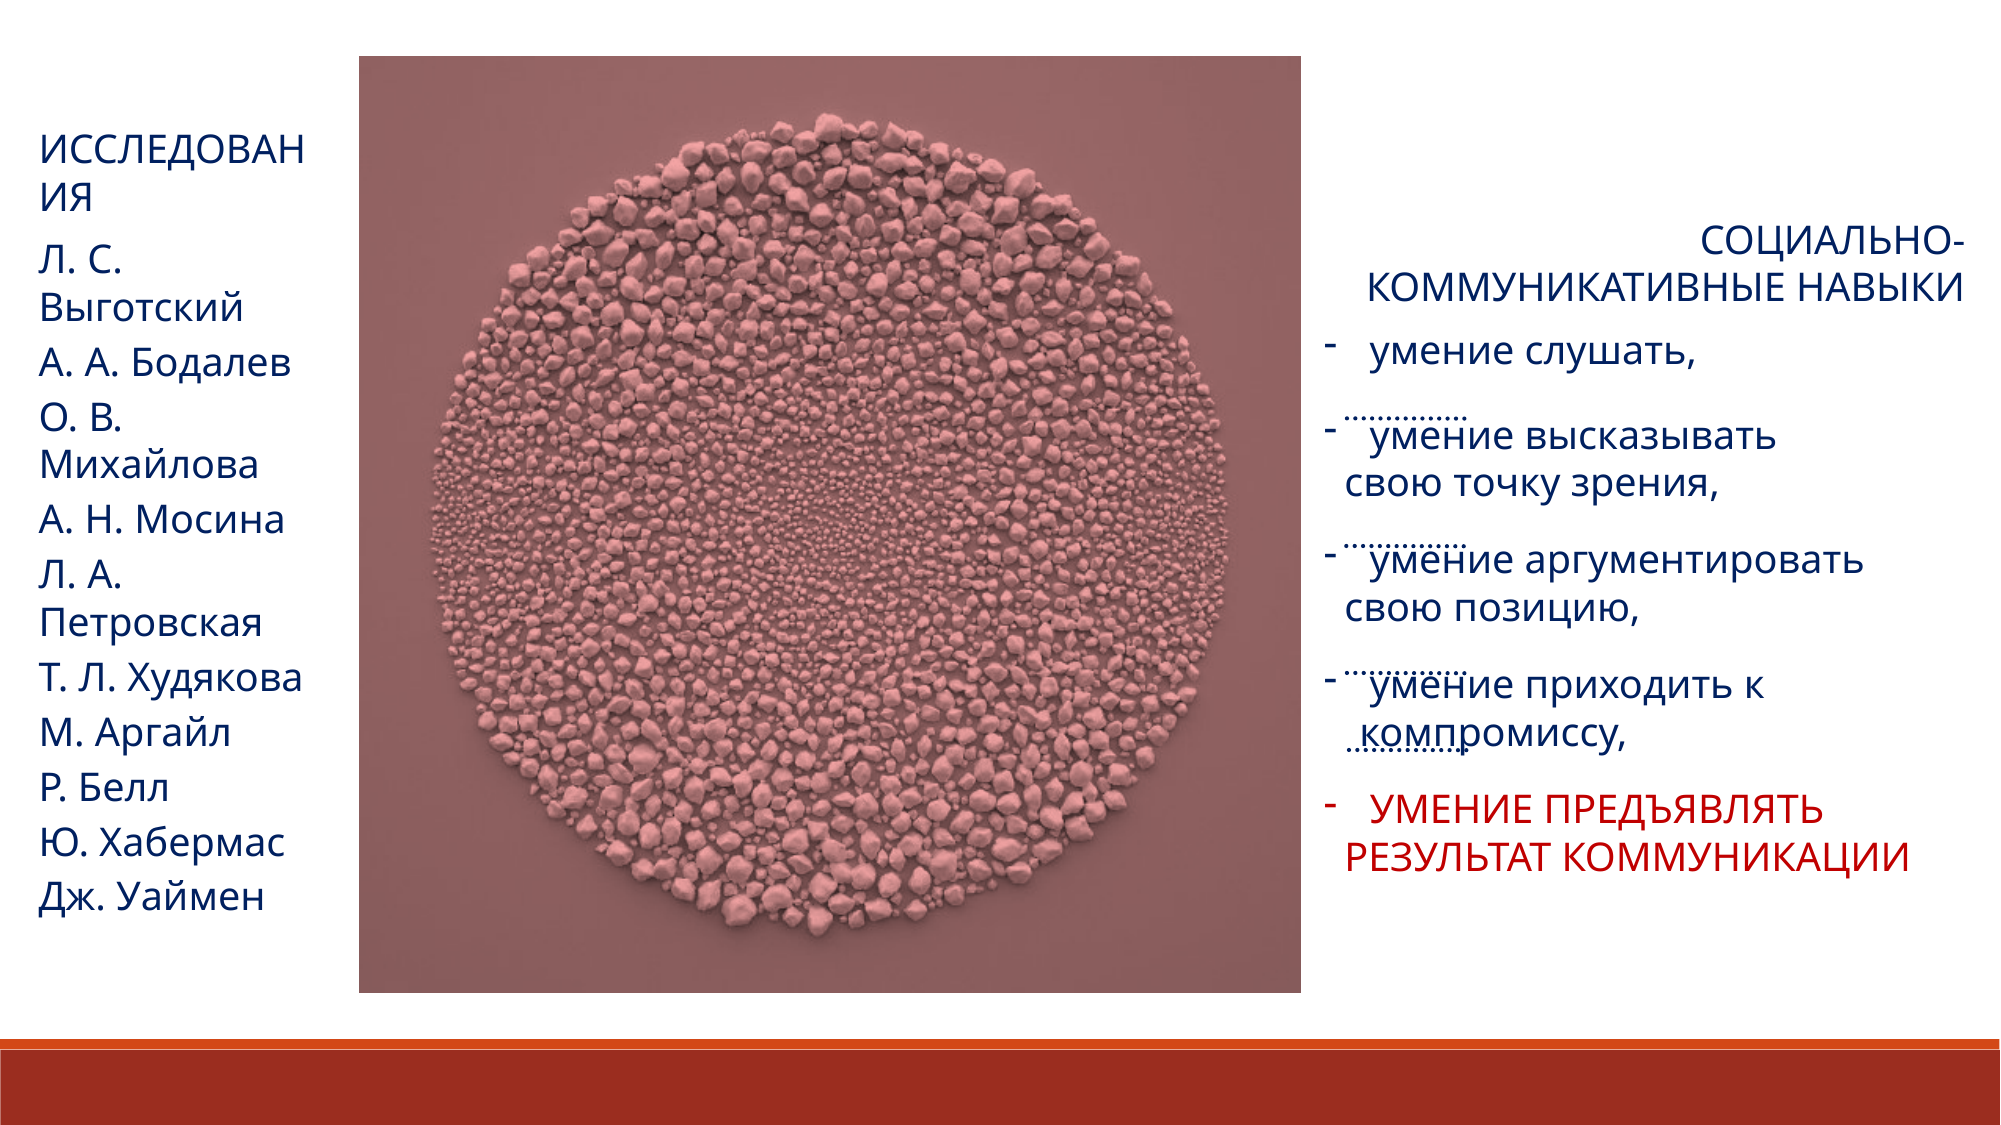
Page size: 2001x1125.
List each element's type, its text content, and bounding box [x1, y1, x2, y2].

text_box СОЦИАЛЬНО-КОММУНИКАТИВНЫЕ НАВЫКИ умение слушать, умение высказывать свою точку зрения, умение аргументировать свою позицию, умение приходить к компромиссу, УМЕНИЕ ПРЕДЪЯВЛЯТЬ РЕЗУЛЬТАТ КОММУНИКАЦИИ [1309, 207, 1981, 894]
picture [358, 55, 1302, 994]
text_box ИССЛЕДОВАНИЯ Л. С. Выготский А. А. Бодалев О. В. Михайлова А. Н. Мосина Л. А. Петровская Т. Л. Худякова М. Аргайл Р. Белл Ю. Хабермас Дж. Уаймен [23, 116, 348, 927]
